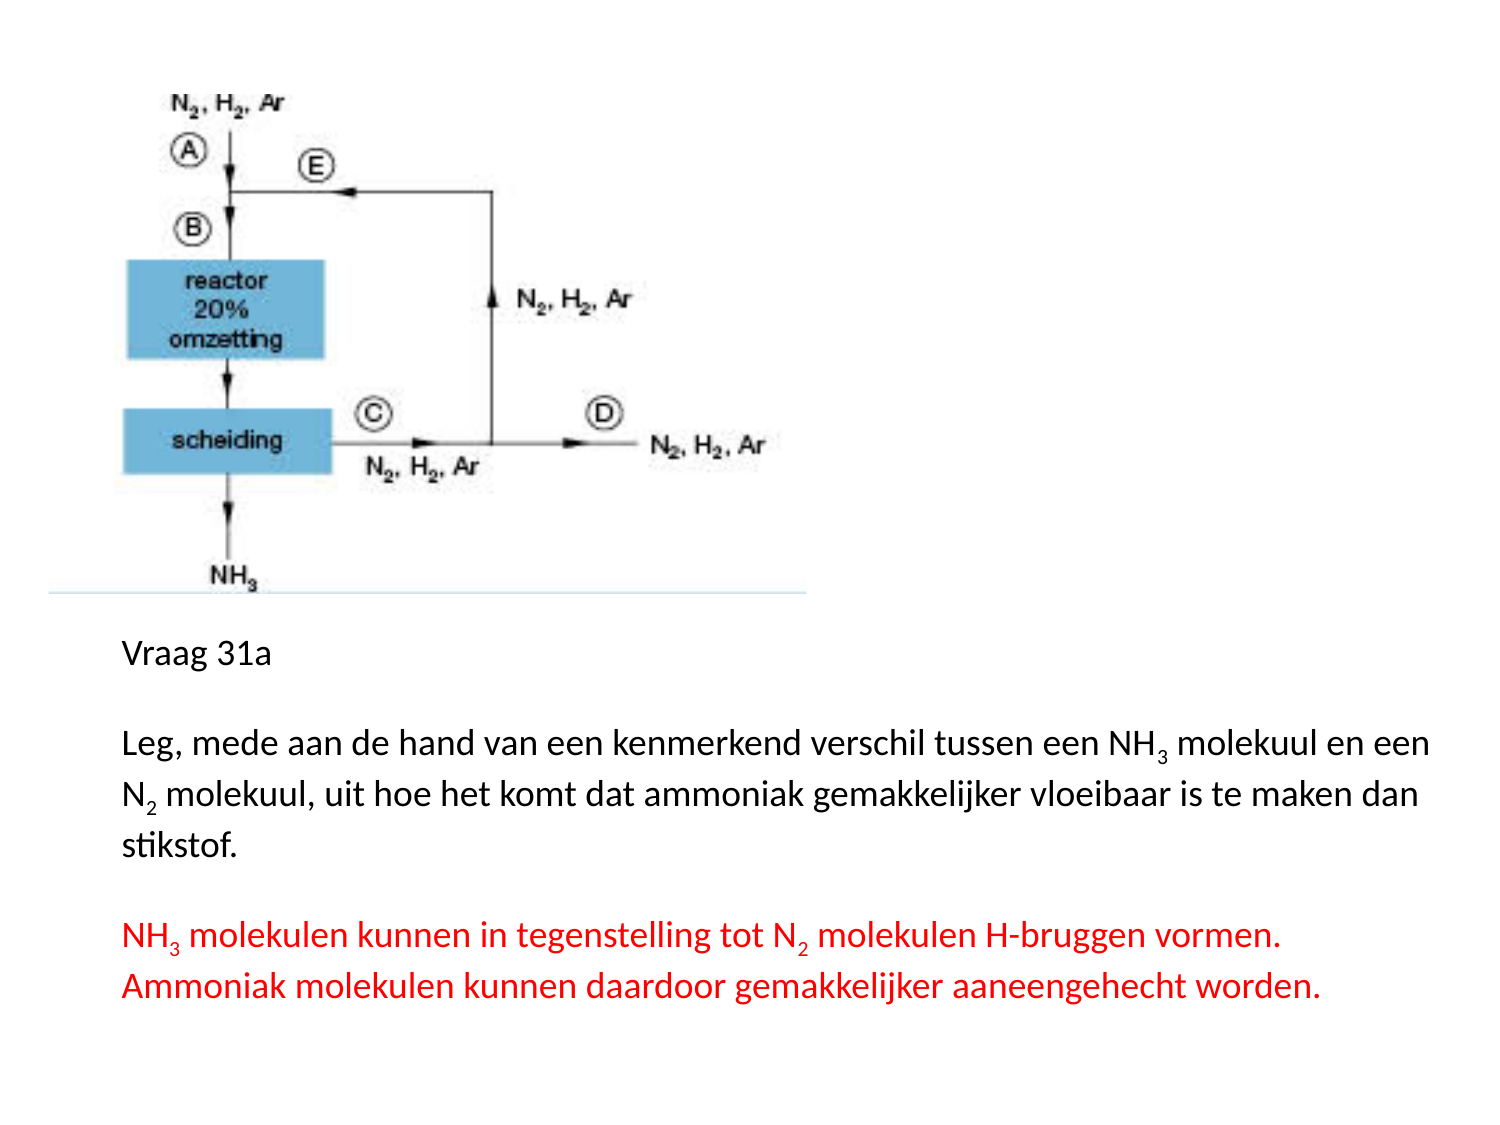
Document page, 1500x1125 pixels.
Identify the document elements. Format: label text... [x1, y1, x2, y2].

picture [48, 93, 807, 594]
text_box Vraag 31a Leg, mede aan de hand van een kenmerkend verschil tussen een NH3 molekuul en een N2 molekuul, uit hoe het komt dat ammoniak gemakkelijker vloeibaar is te maken dan stikstof. NH3 molekulen kunnen in tegenstelling tot N2 molekulen H-bruggen vormen. Ammoniak molekulen kunnen daardoor gemakkelijker aaneengehecht worden. [106, 620, 1469, 1014]
